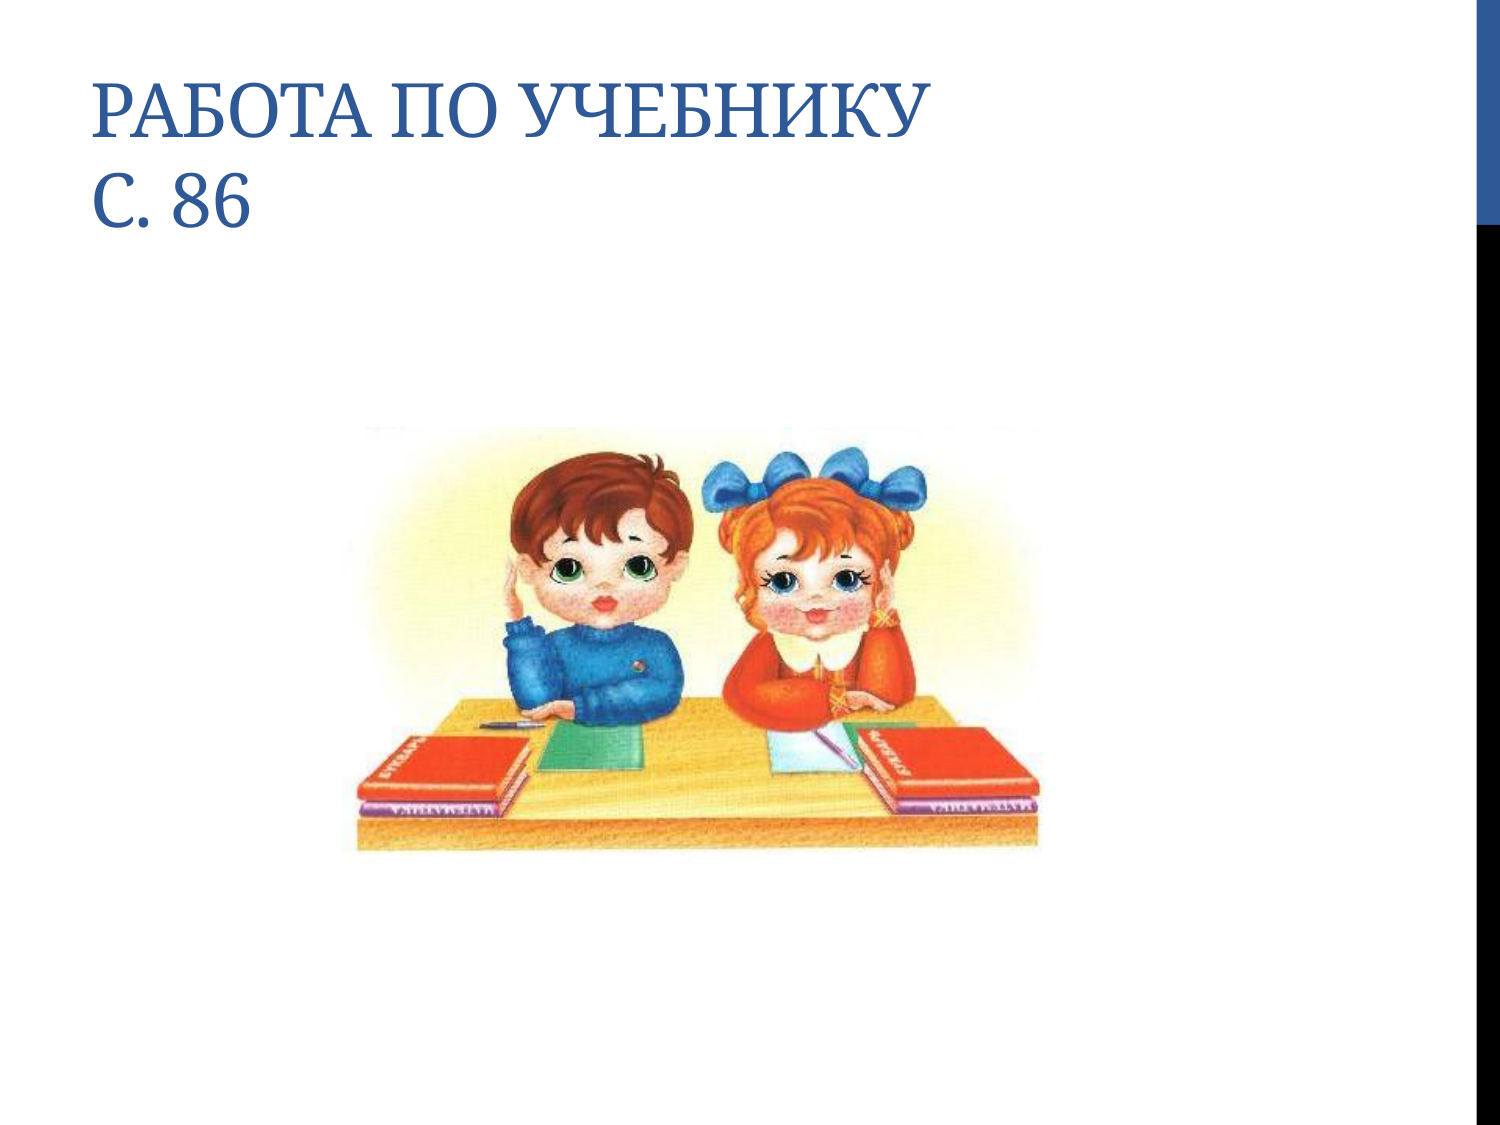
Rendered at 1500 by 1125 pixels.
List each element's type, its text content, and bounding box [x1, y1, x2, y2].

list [342, 426, 1058, 866]
title Работа по учебнику с. 86 [75, 24, 1025, 250]
